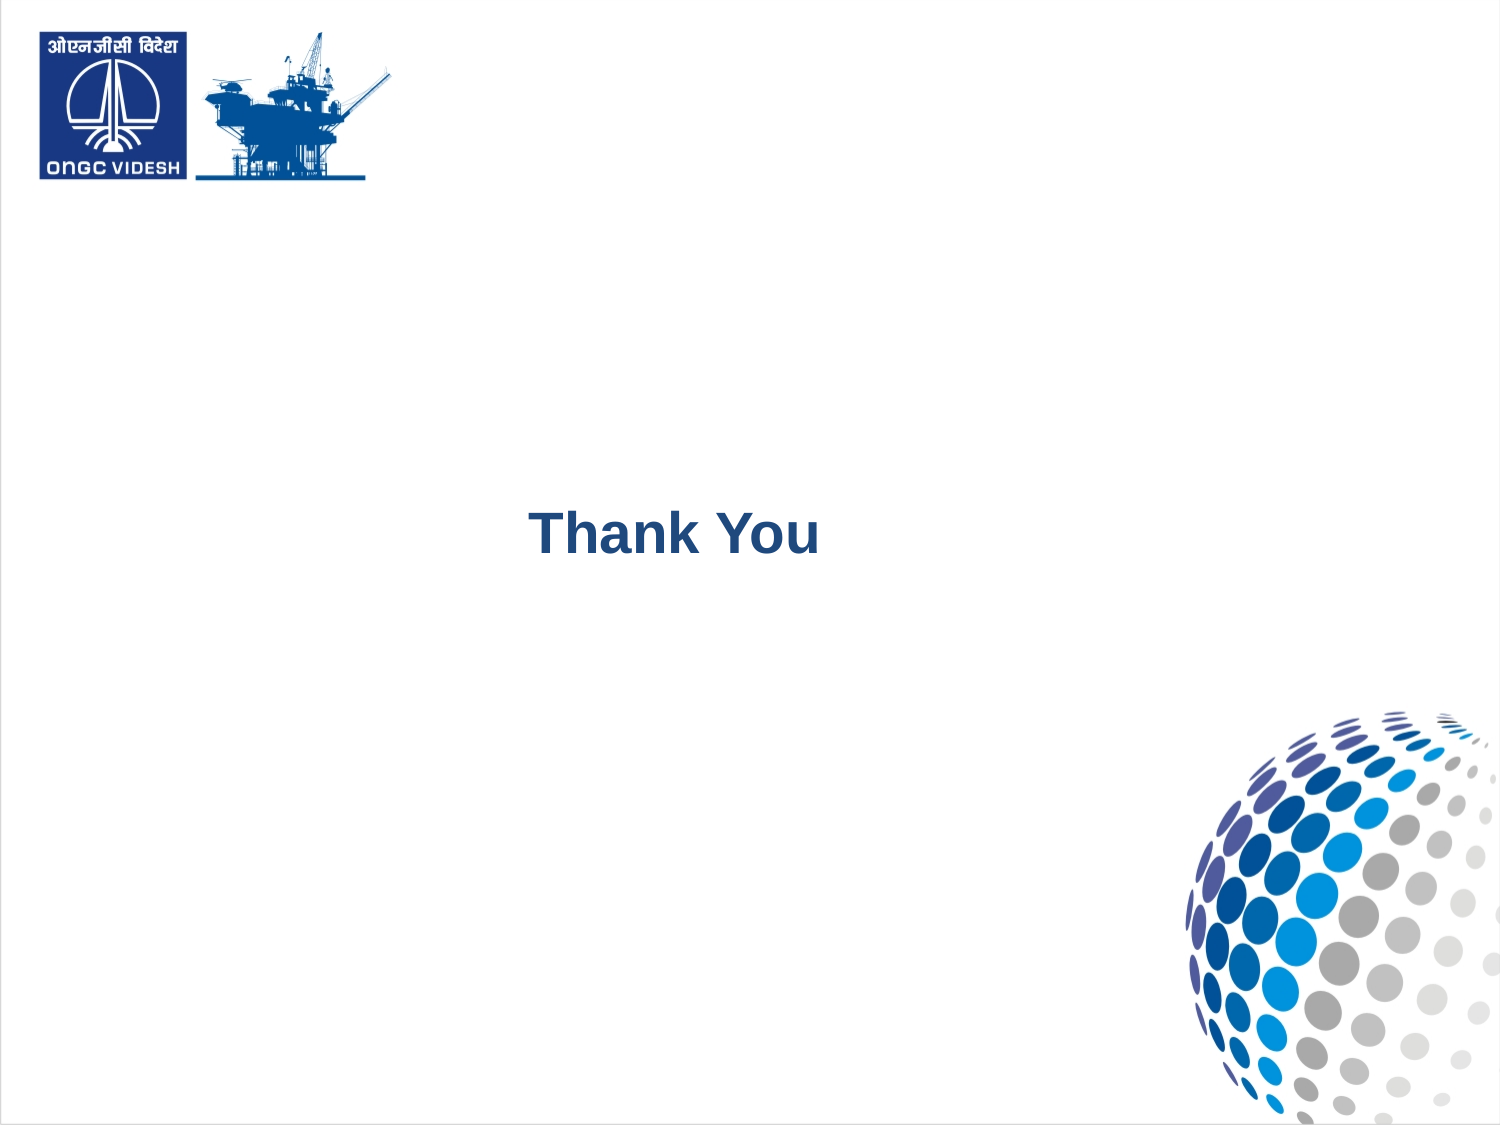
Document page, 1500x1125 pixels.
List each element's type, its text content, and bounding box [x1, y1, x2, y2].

text_box Thank You [399, 487, 950, 569]
picture [0, 0, 1500, 1125]
